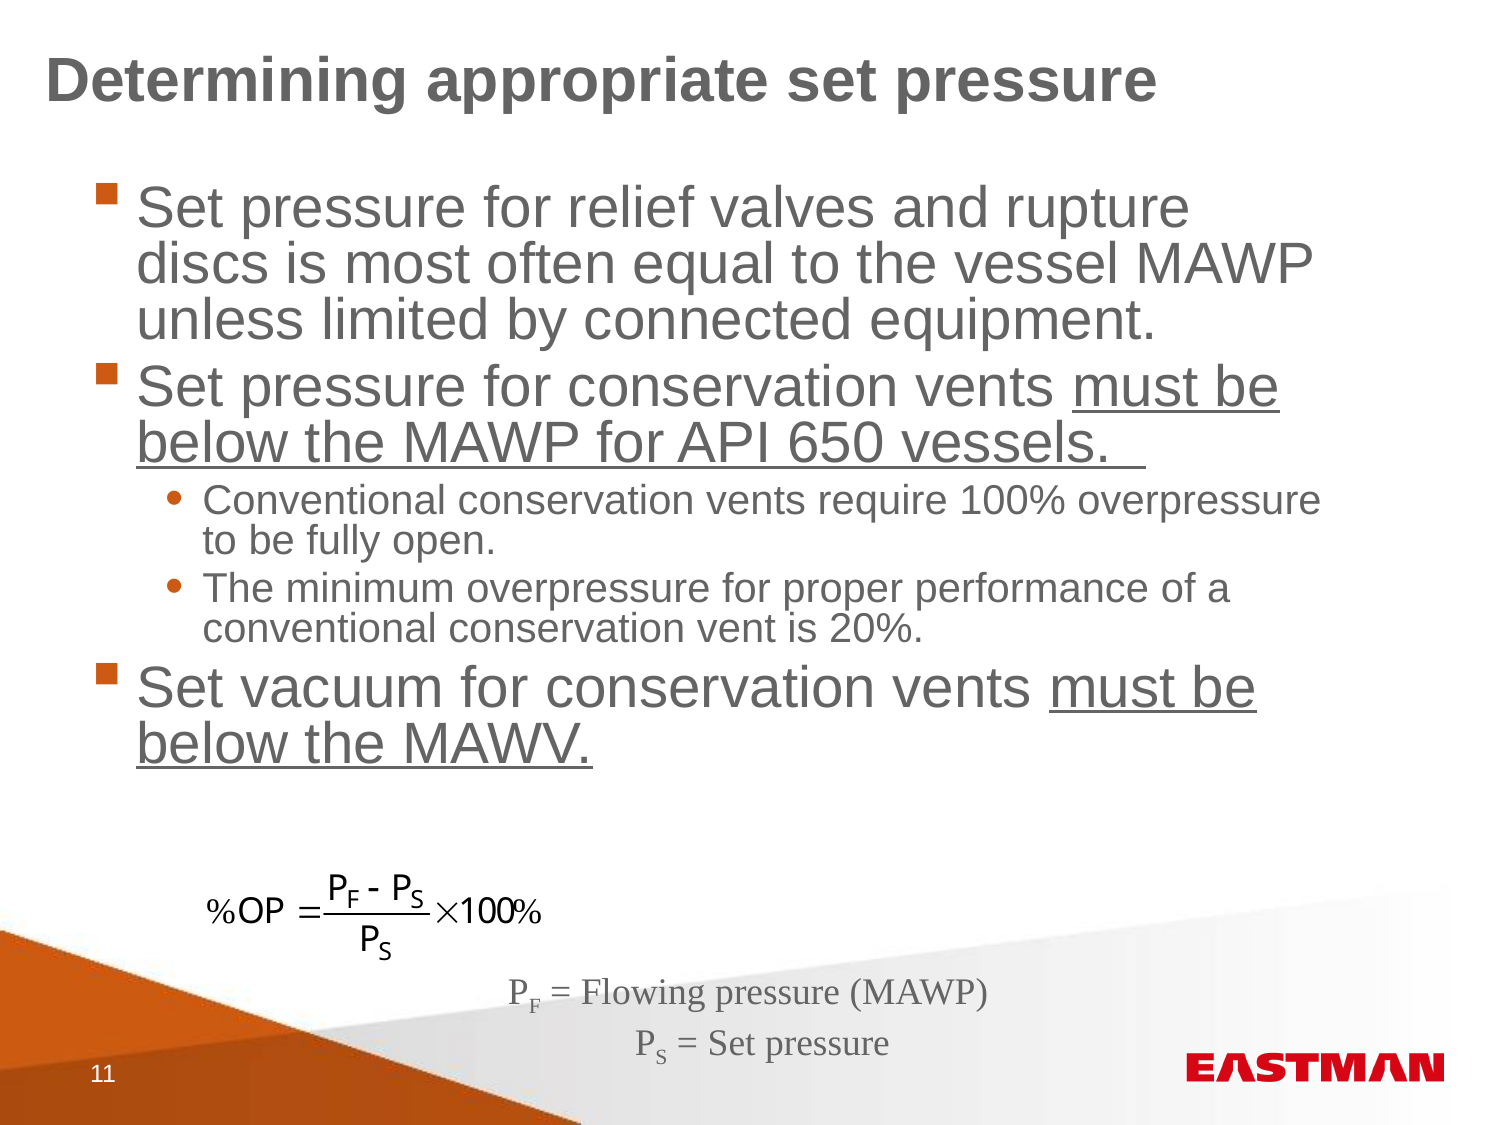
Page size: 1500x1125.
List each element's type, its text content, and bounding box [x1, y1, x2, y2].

title Determining appropriate set pressure [29, 31, 1305, 219]
slide_number 11 [75, 1042, 150, 1103]
list Set pressure for relief valves and rupture discs is most often equal to the vessel MAWP unless limited by connected equipment. Set pressure for conservation vents must be below the MAWP for API 650 vessels. Conventional conservation vents require 100% overpressure to be fully open. The minimum overpressure for proper performance of a conventional conservation vent is 20%. Set vacuum for conservation vents must be below the MAWV. [75, 174, 1350, 850]
text_box PF = Flowing pressure (MAWP) PS = Set pressure [474, 959, 1050, 1077]
picture [0, 859, 1500, 1125]
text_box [199, 862, 551, 971]
